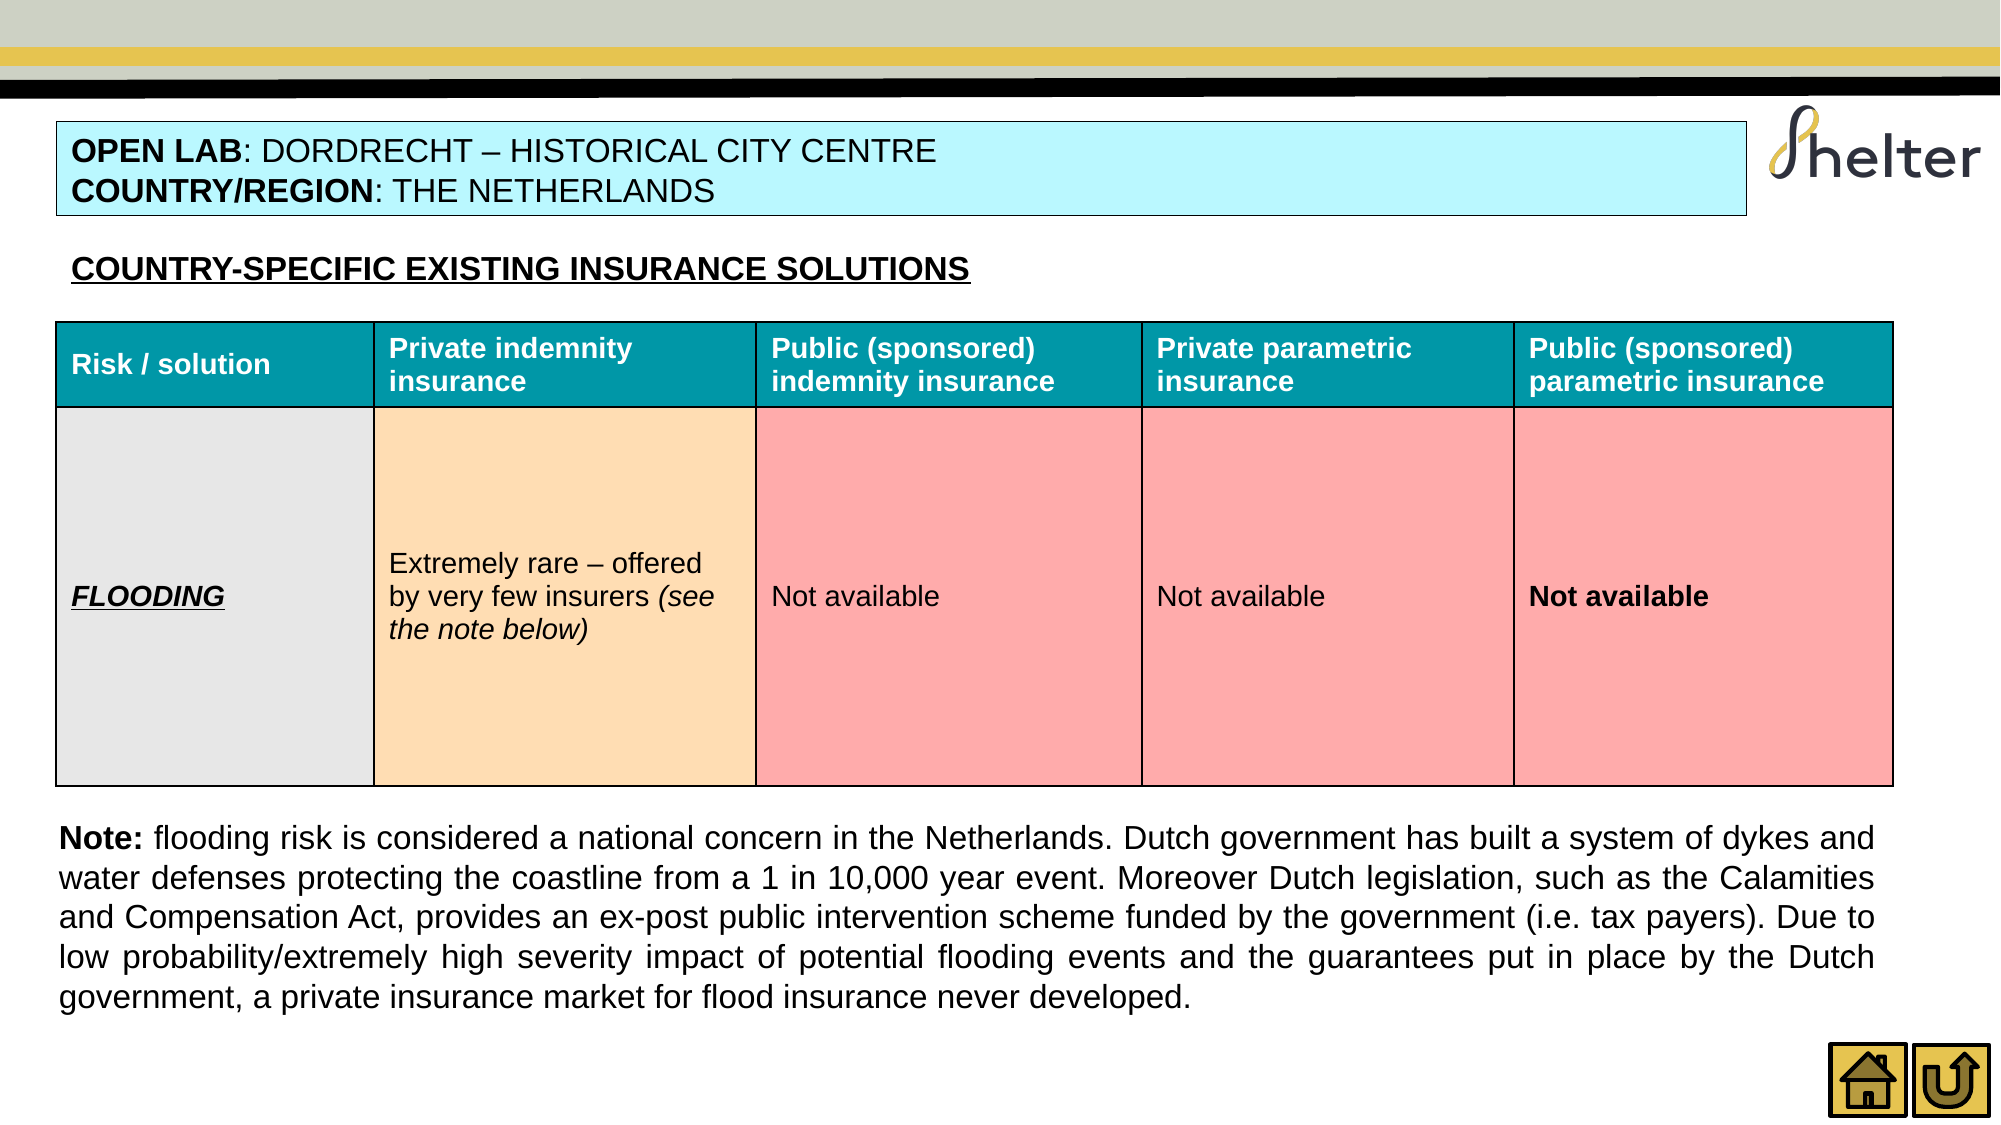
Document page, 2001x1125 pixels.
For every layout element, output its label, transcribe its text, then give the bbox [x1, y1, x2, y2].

table_header Public (sponsored) parametric insurance [1515, 323, 1892, 406]
text_box [1828, 1042, 1908, 1118]
table_cell Extremely rare – offered by very few insurers (see the note below) [375, 408, 755, 785]
table_header Private indemnity insurance [375, 323, 755, 406]
table_cell Not available [757, 408, 1141, 785]
table_cell Not available [1143, 408, 1513, 785]
text_box OPEN LAB: DORDRECHT – HISTORICAL CITY CENTRE COUNTRY/REGION: THE NETHERLANDS [56, 121, 1747, 216]
text_box COUNTRY-SPECIFIC EXISTING INSURANCE SOLUTIONS [56, 239, 1158, 295]
table_header Public (sponsored) indemnity insurance [757, 323, 1141, 406]
text_box Note: flooding risk is considered a national concern in the Netherlands. Dutch government has built a system of dykes and water defenses protecting the coastline from a 1 in 10,000 year event. Moreover Dutch legislation, such as the Calamities and Compensation Act, provides an ex-post public intervention scheme funded by the government (i.e. tax payers). Due to low probability/extremely high severity impact of potential flooding events and the guarantees put in place by the Dutch government, a private insurance market for flood insurance never developed. [44, 808, 1894, 1023]
text_box [1912, 1043, 1991, 1118]
table_cell FLOODING [57, 408, 373, 785]
table_header Private parametric insurance [1143, 323, 1513, 406]
table_cell Not available [1515, 408, 1892, 785]
table_header Risk / solution [57, 323, 373, 406]
picture [1769, 105, 1981, 179]
